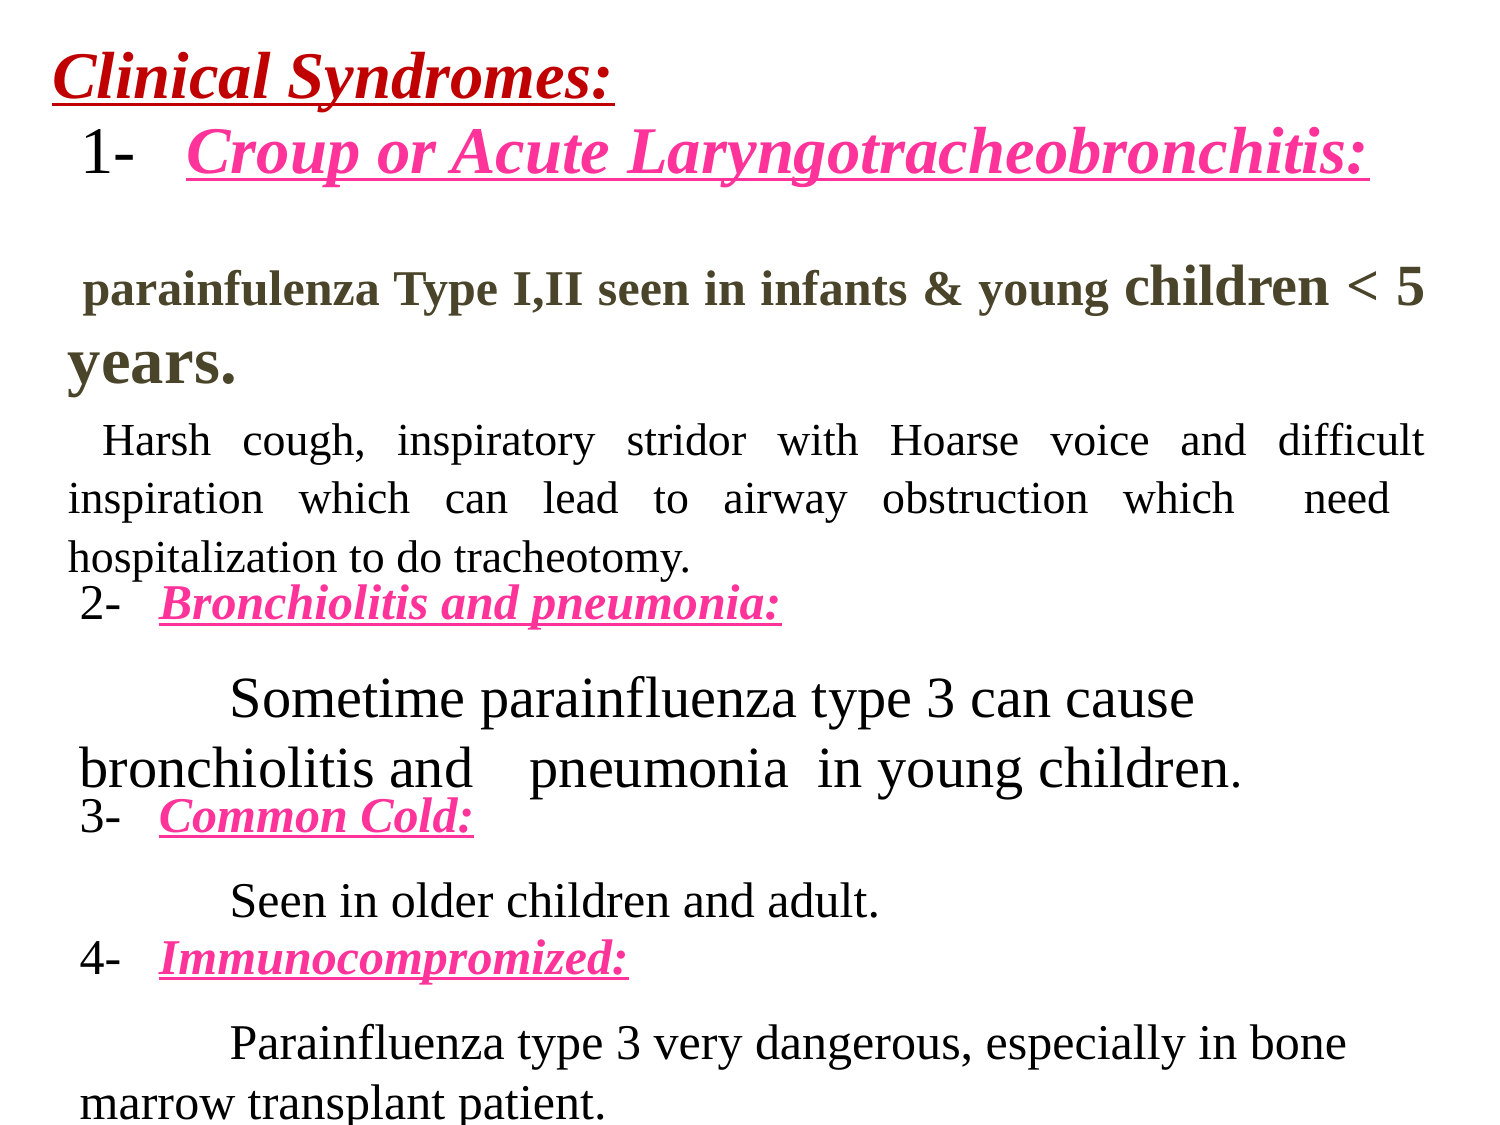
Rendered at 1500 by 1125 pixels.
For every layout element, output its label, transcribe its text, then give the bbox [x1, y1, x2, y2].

text_box 3- Common Cold: Seen in older children and adult. [64, 774, 1459, 916]
text_box 4- Immunocompromized: Parainfluenza type 3 very dangerous, especially in bone marrow transplant patient. [64, 916, 1459, 1125]
text_box Clinical Syndromes: [37, 24, 1388, 120]
text_box 1- Croup or Acute Laryngotracheobronchitis: parainfulenza Type I,II seen in infants & young children < 5 years. Harsh cough, inspiratory stridor with Hoarse voice and difficult inspiration which can lead to airway obstruction which need hospitalization to do tracheotomy. [53, 99, 1441, 590]
text_box 2- Bronchiolitis and pneumonia: Sometime parainfluenza type 3 can cause bronchiolitis and pneumonia in young children. [64, 562, 1459, 774]
